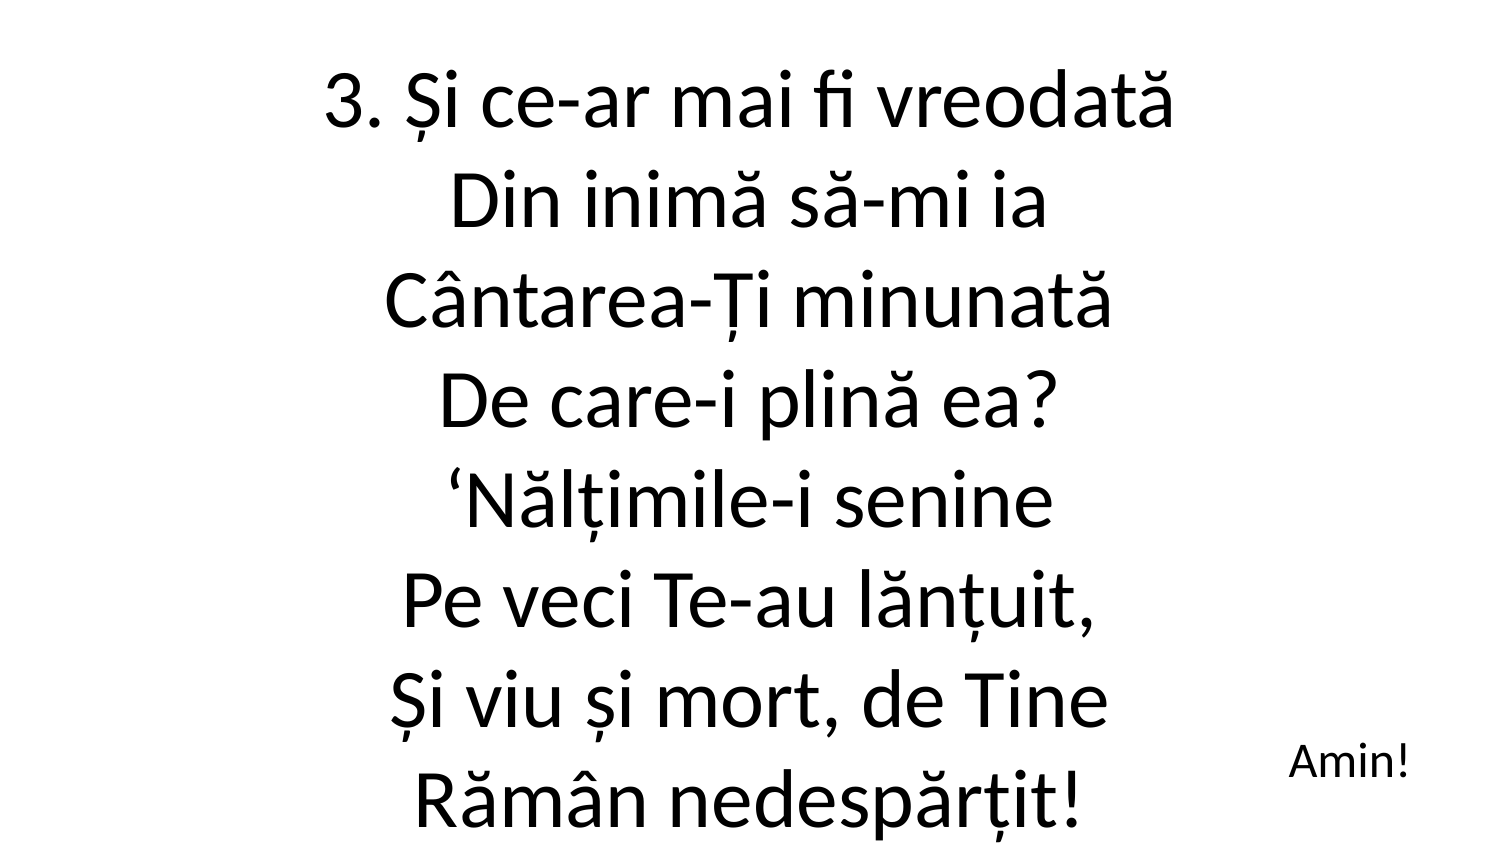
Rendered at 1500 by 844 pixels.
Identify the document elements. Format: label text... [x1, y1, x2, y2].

text_box Amin! [1273, 674, 1427, 795]
text_box 3. Și ce-ar mai fi vreodată Din inimă să-mi ia Cântarea-Ți minunată De care-i plină ea? ‘Nălțimile-i senine Pe veci Te-au lănțuit, Și viu și mort, de Tine Rămân nedespărțit! [307, 0, 1193, 844]
